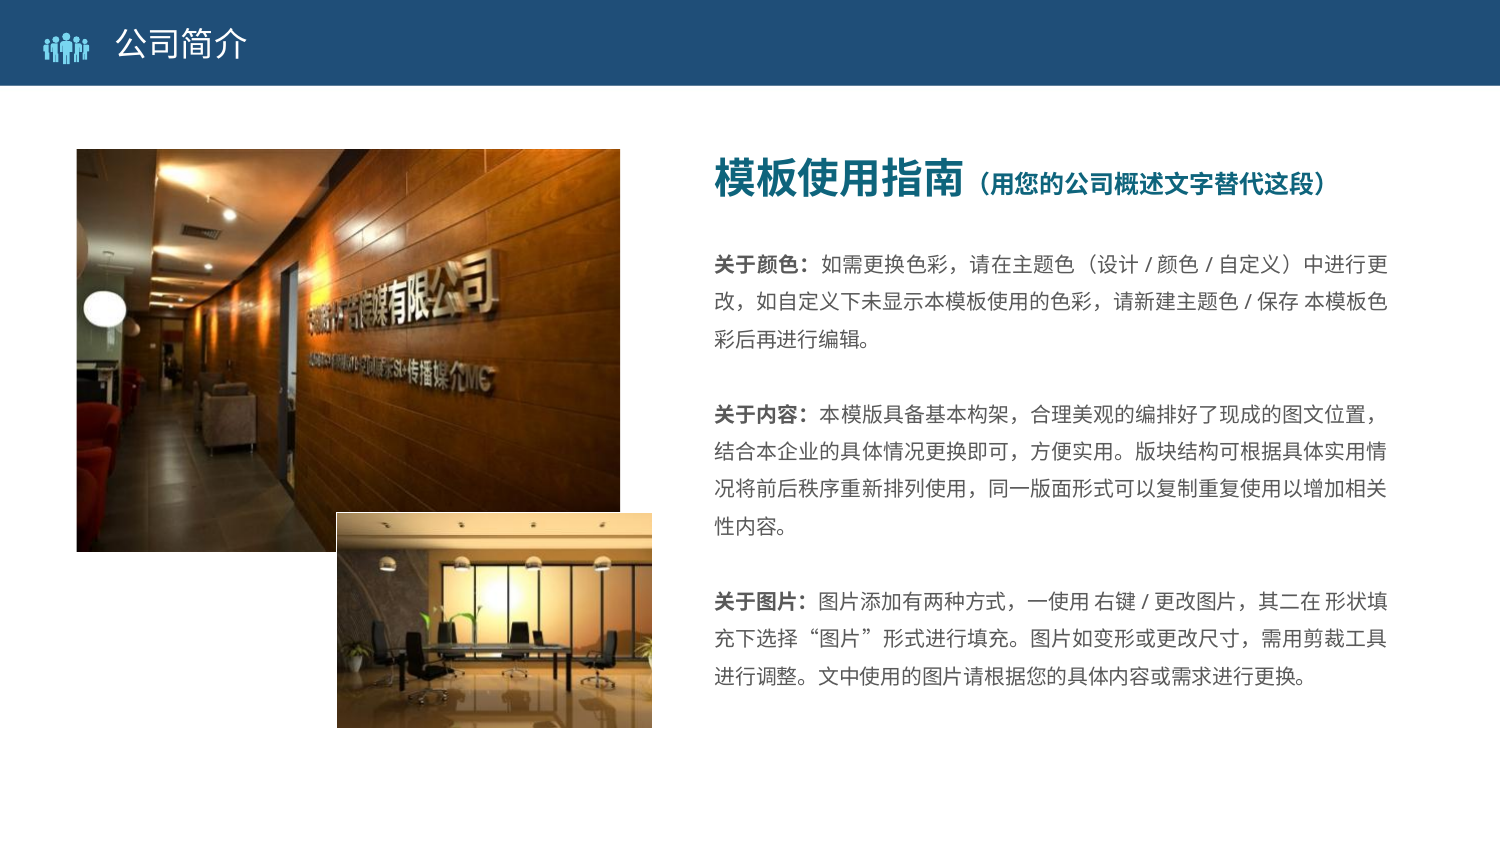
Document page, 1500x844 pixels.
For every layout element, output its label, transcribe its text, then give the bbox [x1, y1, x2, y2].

text_box [75, 147, 622, 554]
text_box 模板使用指南（用您的公司概述文字替代这段） 关于颜色：如需更换色彩，请在主题色（设计/颜色/自定义）中进行更改，如自定义下未显示本模板使用的色彩，请新建主题色/保存 本模板色彩后再进行编辑。 关于内容：本模版具备基本构架，合理美观的编排好了现成的图文位置，结合本企业的具体情况更换即可，方便实用。版块结构可根据具体实用情况将前后秩序重新排列使用，同一版面形式可以复制重复使用以增加相关性内容。 关于图片：图片添加有两种方式，一使用 右键/更改图片，其二在 形状填充下选择“图片”形式进行填充。图片如变形或更改尺寸，需用剪裁工具进行调整。文中使用的图片请根据您的具体内容或需求进行更换。 [714, 126, 1388, 689]
picture [0, 0, 1500, 844]
text_box [43, 32, 90, 65]
text_box [334, 511, 655, 731]
title 公司简介 [99, 20, 550, 66]
